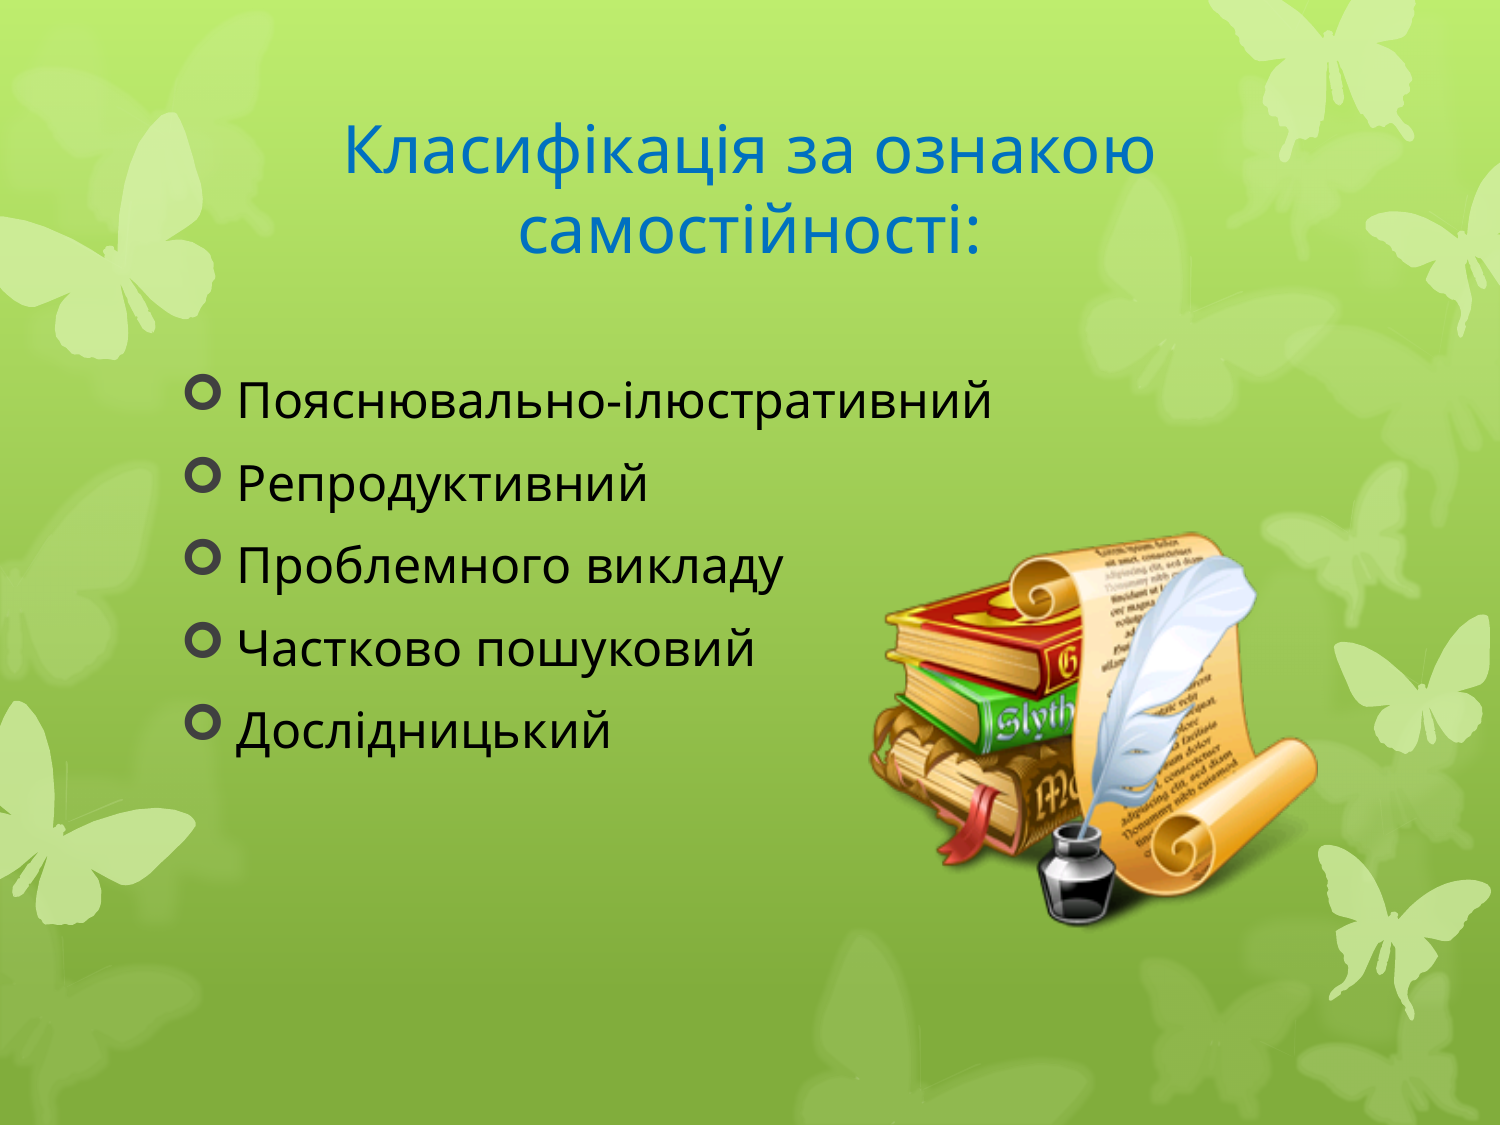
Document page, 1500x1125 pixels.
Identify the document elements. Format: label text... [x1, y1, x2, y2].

list Пояснювально-ілюстративний Репродуктивний Проблемного викладу Частково пошуковий Дослідницький [165, 296, 1335, 962]
title Класифікація за ознакою самостійності: [165, 110, 1335, 263]
picture [855, 455, 1330, 1001]
